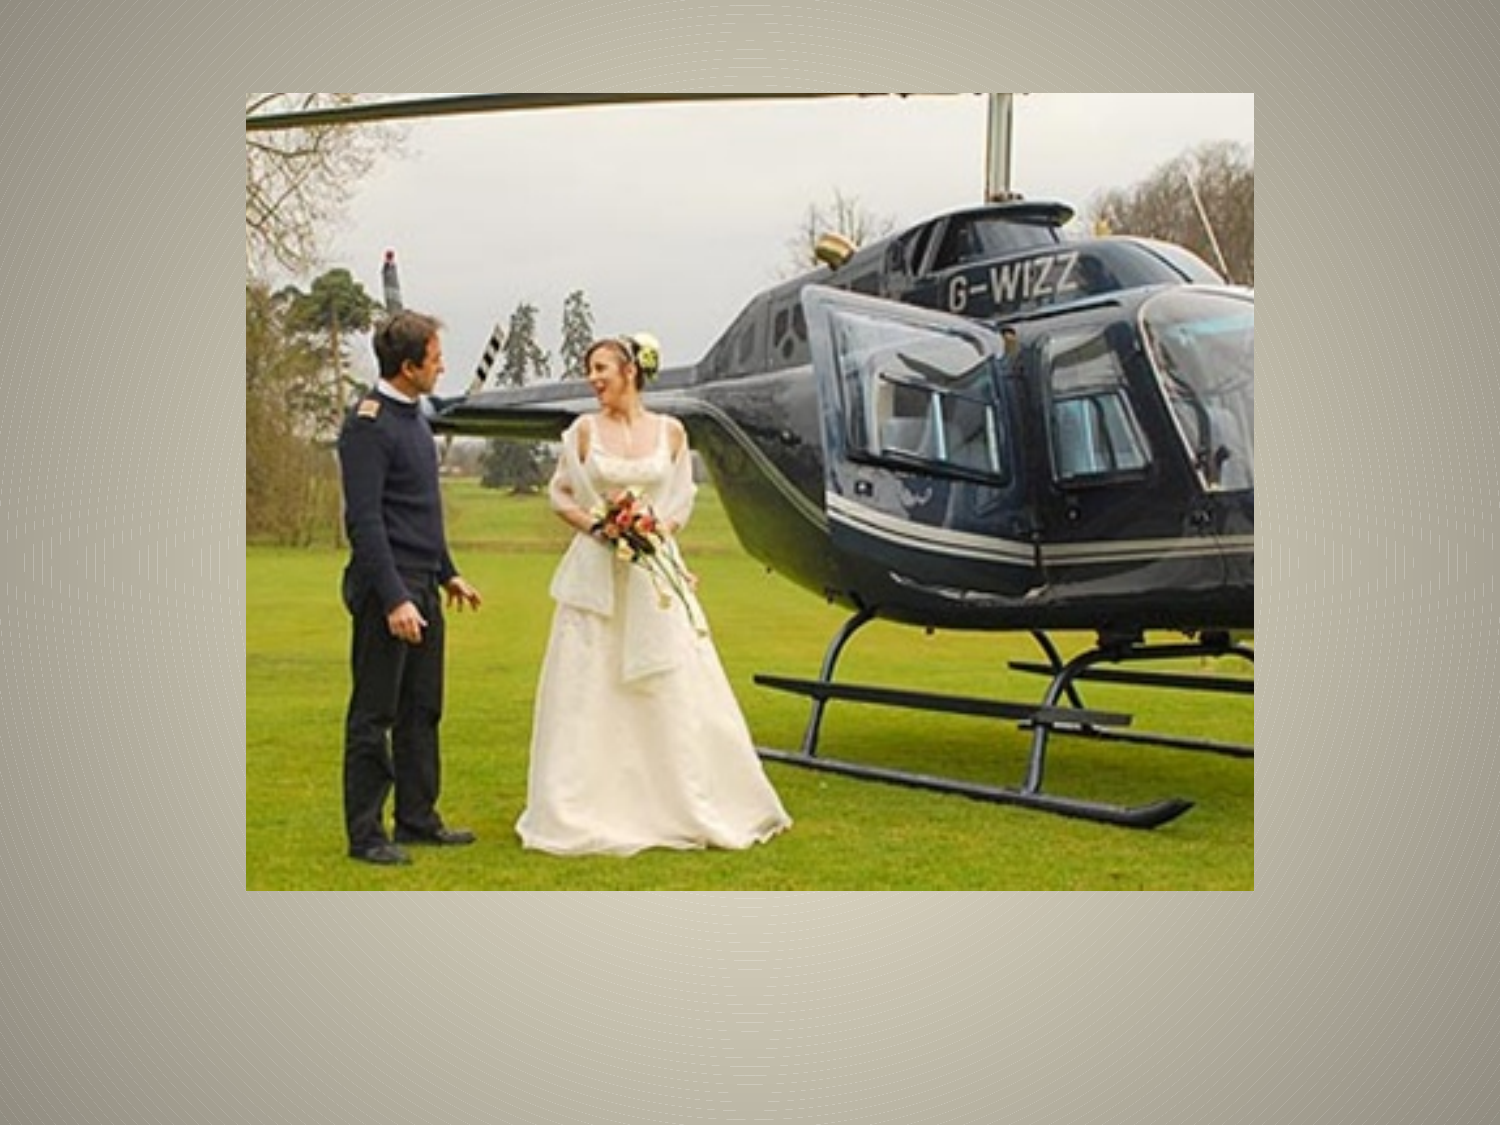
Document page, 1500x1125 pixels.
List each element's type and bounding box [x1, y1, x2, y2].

picture [245, 93, 1255, 891]
